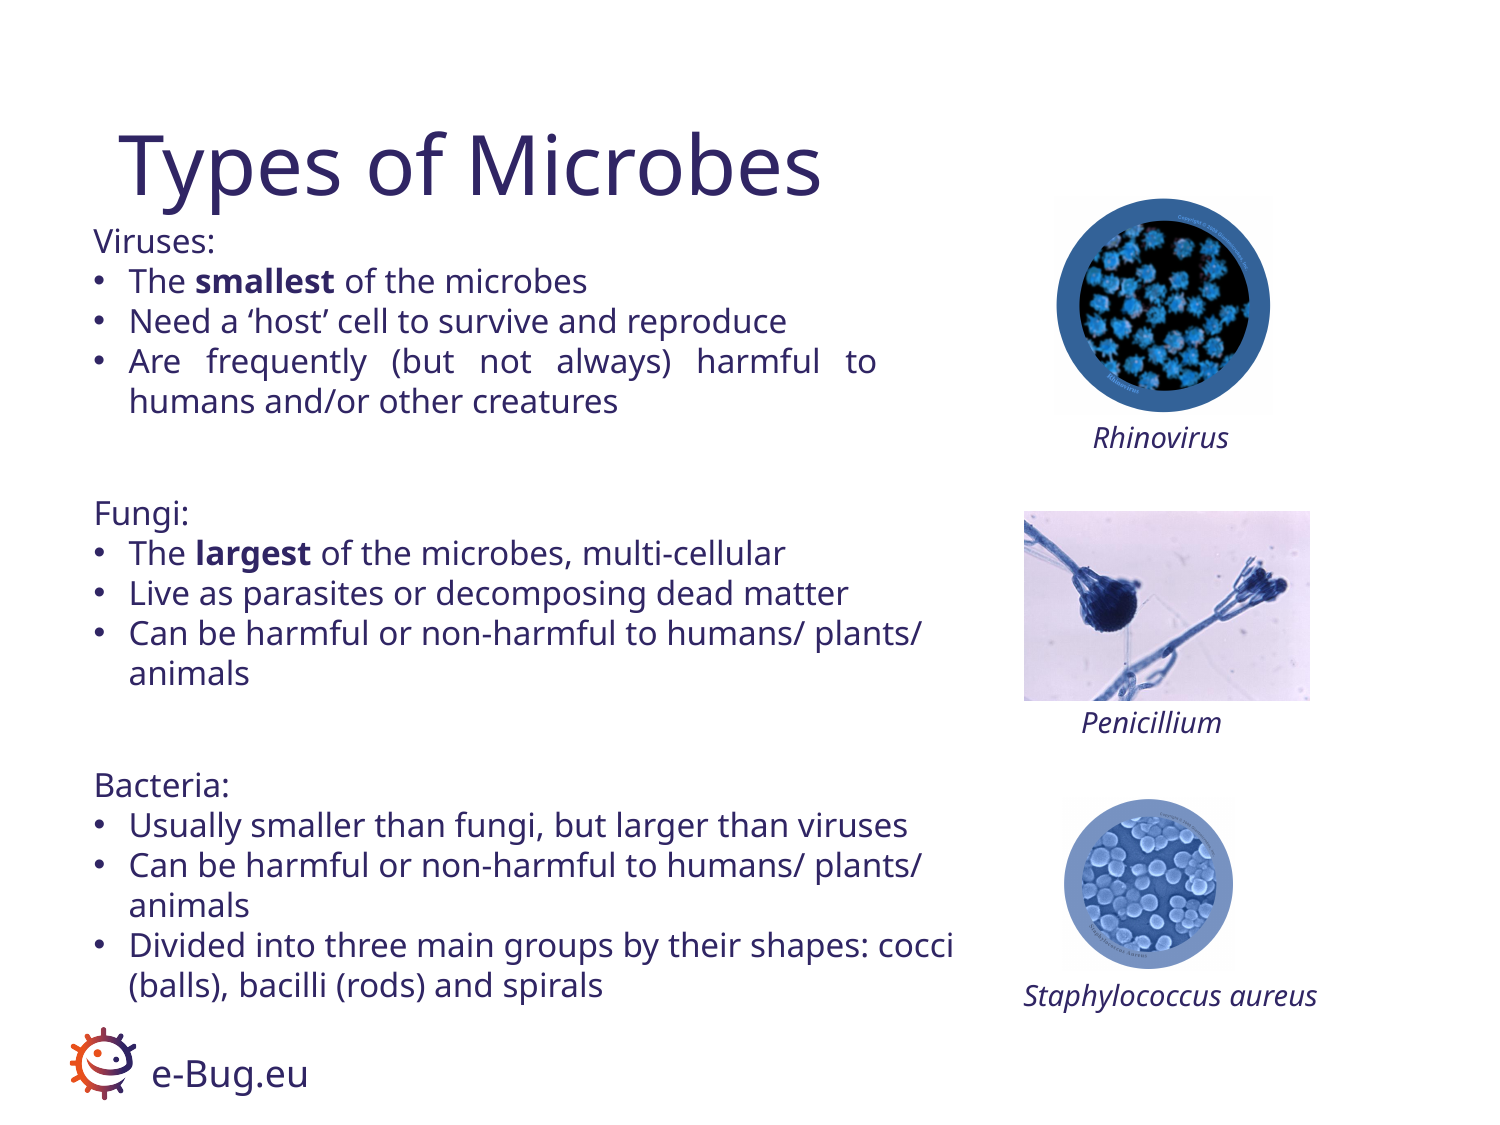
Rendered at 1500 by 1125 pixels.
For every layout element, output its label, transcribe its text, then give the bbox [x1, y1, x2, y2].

text_box Rhinovirus [1077, 415, 1249, 462]
picture [1062, 797, 1235, 971]
text_box Bacteria: Usually smaller than fungi, but larger than viruses Can be harmful or non-harmful to humans/ plants/ animals Divided into three main groups by their shapes: cocci (balls), bacilli (rods) and spirals [78, 756, 1014, 1011]
text_box Staphylococcus aureus [970, 970, 1371, 1020]
text_box Fungi: The largest of the microbes, multi-cellular Live as parasites or decomposing dead matter Can be harmful or non-harmful to humans/ plants/ animals [78, 484, 960, 700]
text_box Viruses: The smallest of the microbes Need a ‘host’ cell to survive and reproduce Are frequently (but not always) harmful to humans and/or other creatures [78, 212, 894, 428]
footer e-Bug.eu [136, 1042, 643, 1103]
picture [1053, 196, 1273, 415]
picture [69, 1027, 137, 1103]
title Types of Microbes [103, 59, 916, 277]
text_box Penicillium [1066, 701, 1260, 747]
picture [1024, 511, 1310, 701]
